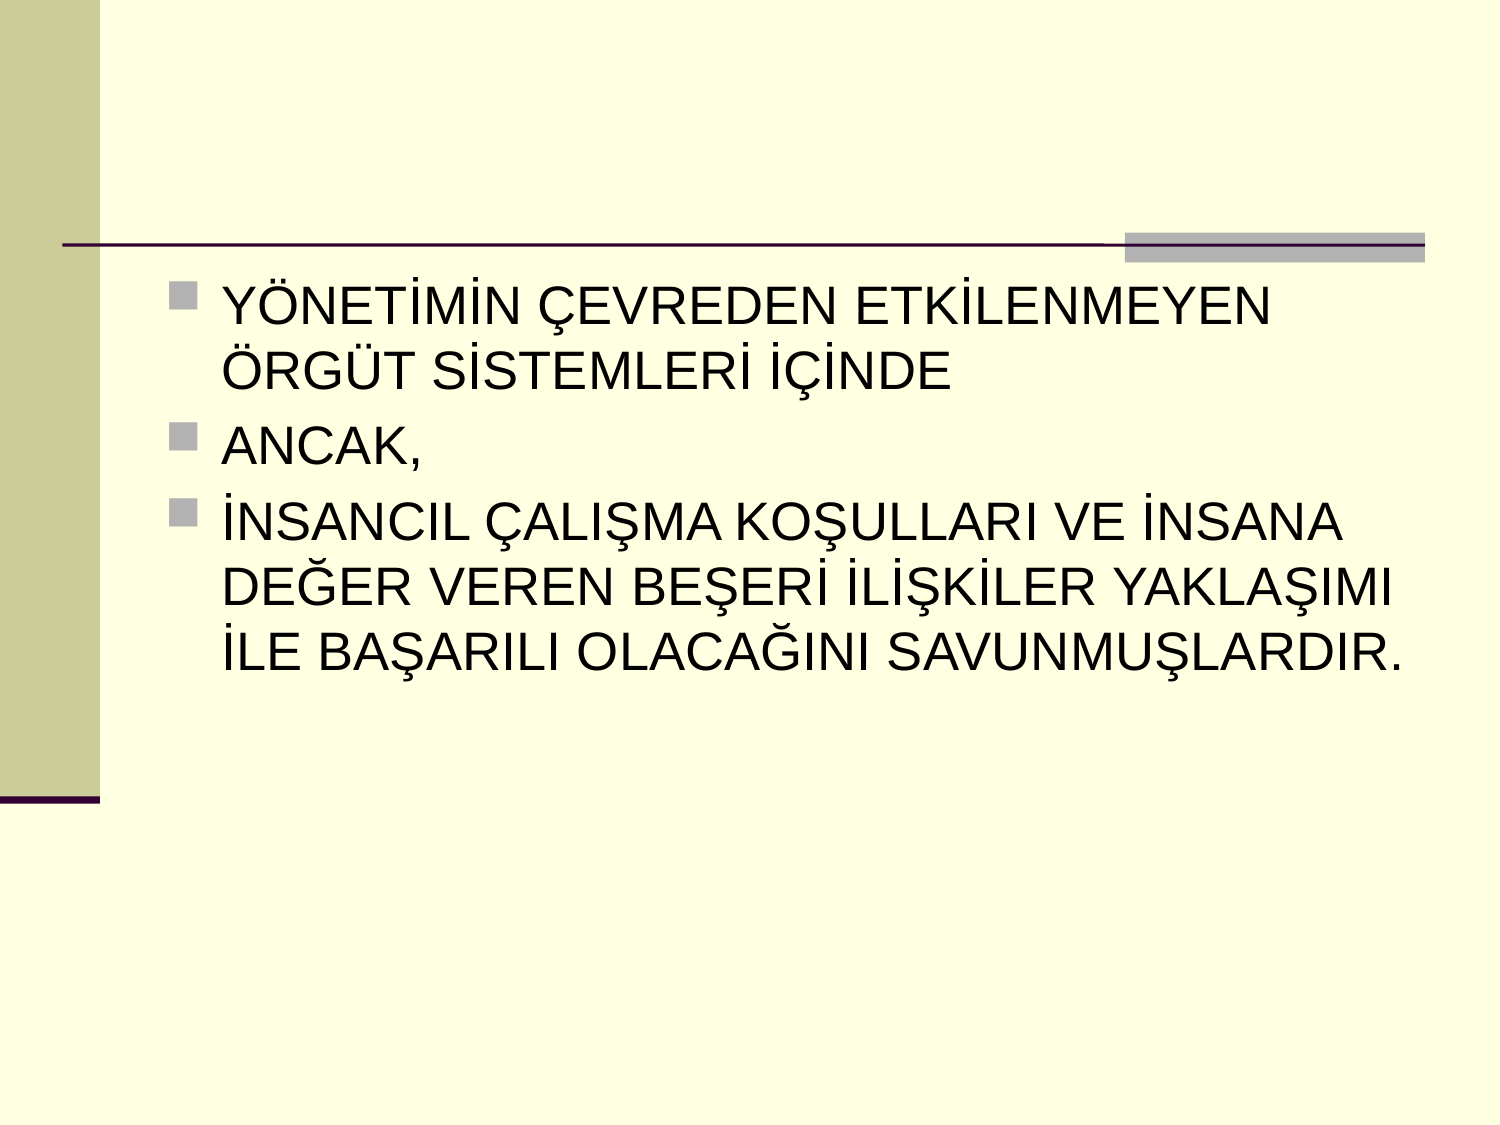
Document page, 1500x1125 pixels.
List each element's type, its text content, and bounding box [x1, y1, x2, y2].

list YÖNETİMİN ÇEVREDEN ETKİLENMEYEN ÖRGÜT SİSTEMLERİ İÇİNDE ANCAK, İNSANCIL ÇALIŞMA KOŞULLARI VE İNSANA DEĞER VEREN BEŞERİ İLİŞKİLER YAKLAŞIMI İLE BAŞARILI OLACAĞINI SAVUNMUŞLARDIR. [149, 262, 1426, 1006]
